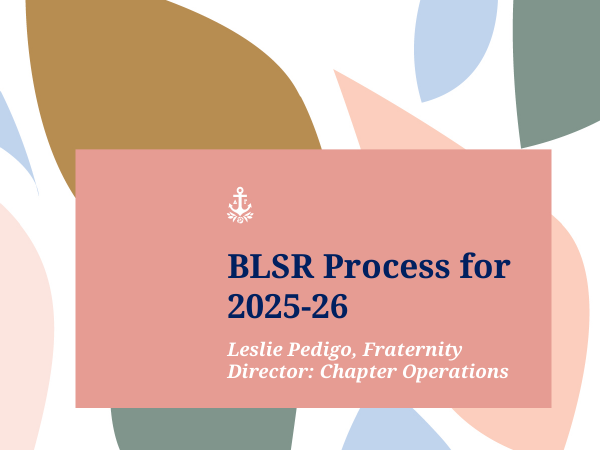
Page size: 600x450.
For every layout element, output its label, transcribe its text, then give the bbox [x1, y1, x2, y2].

text_box BLSR Process for 2025-26 Leslie Pedigo, Fraternity Director: Chapter Operations [212, 237, 538, 390]
picture [0, 0, 600, 450]
